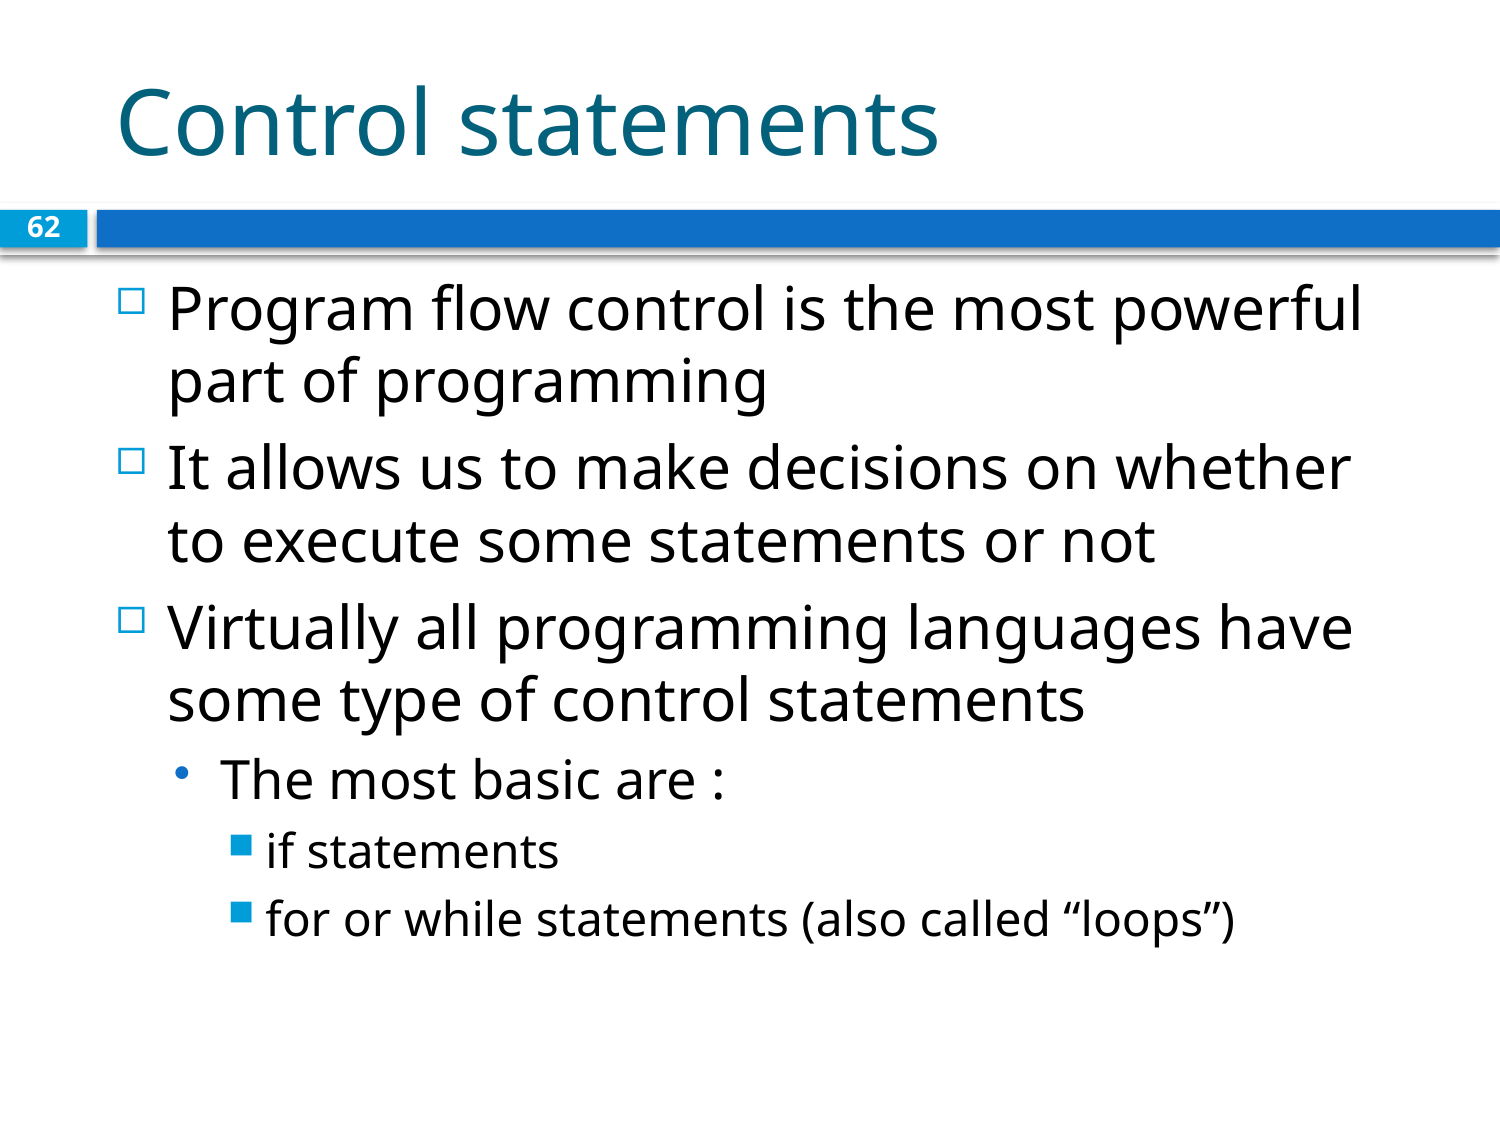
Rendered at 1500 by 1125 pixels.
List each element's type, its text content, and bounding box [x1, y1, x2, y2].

title Control statements [100, 37, 1439, 201]
slide_number 62 [0, 208, 88, 249]
list Program flow control is the most powerful part of programming It allows us to make decisions on whether to execute some statements or not Virtually all programming languages have some type of control statements The most basic are : if statements for or while statements (also called “loops”) [100, 262, 1439, 1001]
